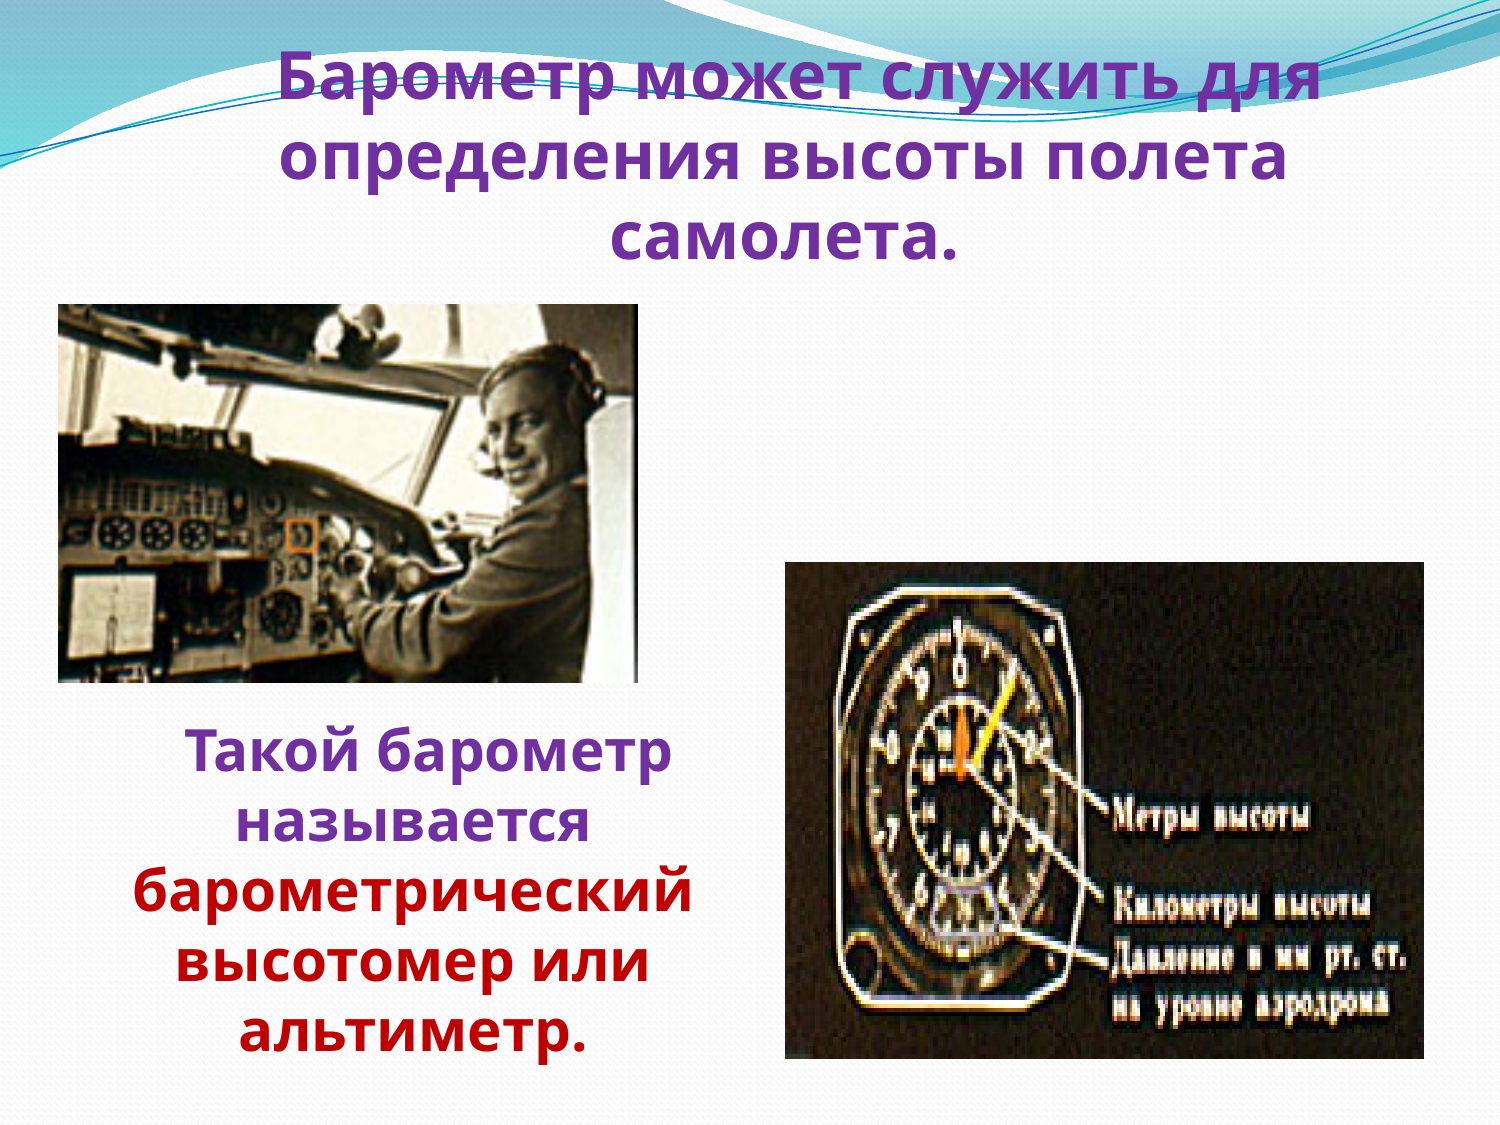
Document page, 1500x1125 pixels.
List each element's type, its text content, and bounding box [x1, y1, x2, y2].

text_box Такой барометр называется барометрический высотомер или альтиметр. [88, 705, 739, 1125]
picture [784, 562, 1424, 1060]
picture [58, 304, 638, 683]
text_box Барометр может служить для определения высоты полета самолета. [117, 25, 1452, 360]
